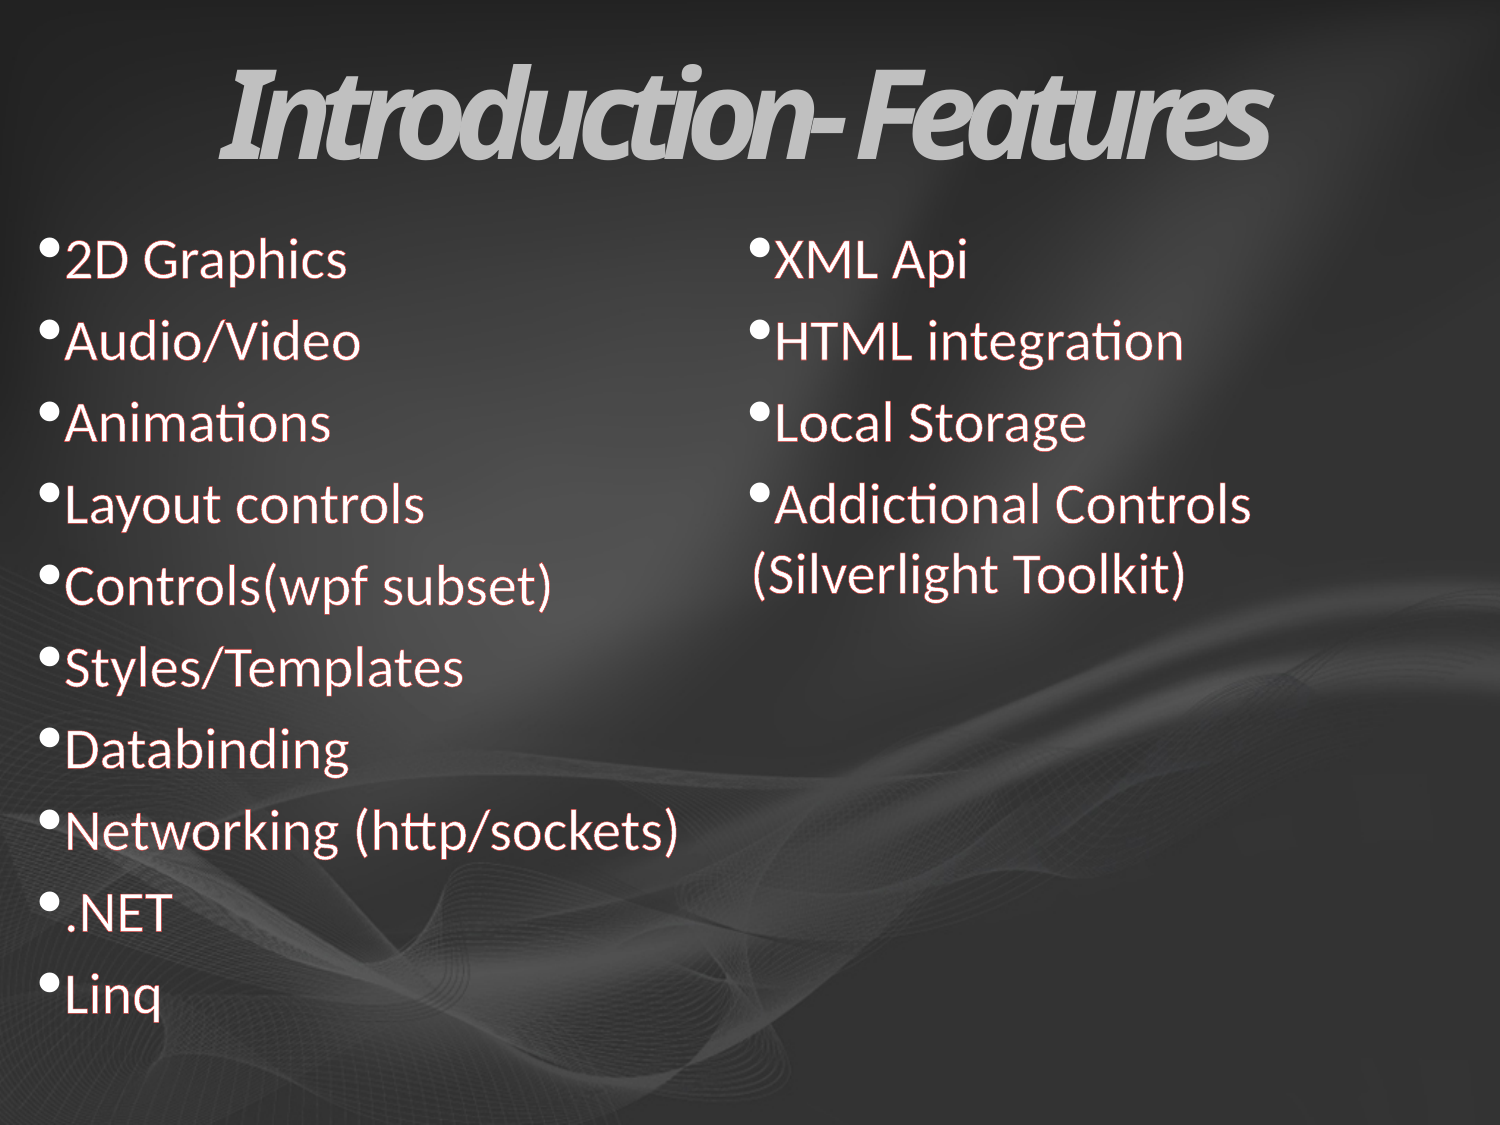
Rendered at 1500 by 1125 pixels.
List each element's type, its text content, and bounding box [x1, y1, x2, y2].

title Introduction- Features [24, 37, 1476, 201]
picture [0, 0, 1500, 1125]
list 2D Graphics Audio/Video Animations Layout controls Controls(wpf subset) Styles/Templates Databinding Networking (http/sockets) .NET Linq XML Api HTML integration Local Storage Addictional Controls (Silverlight Toolkit) [24, 212, 1476, 1088]
